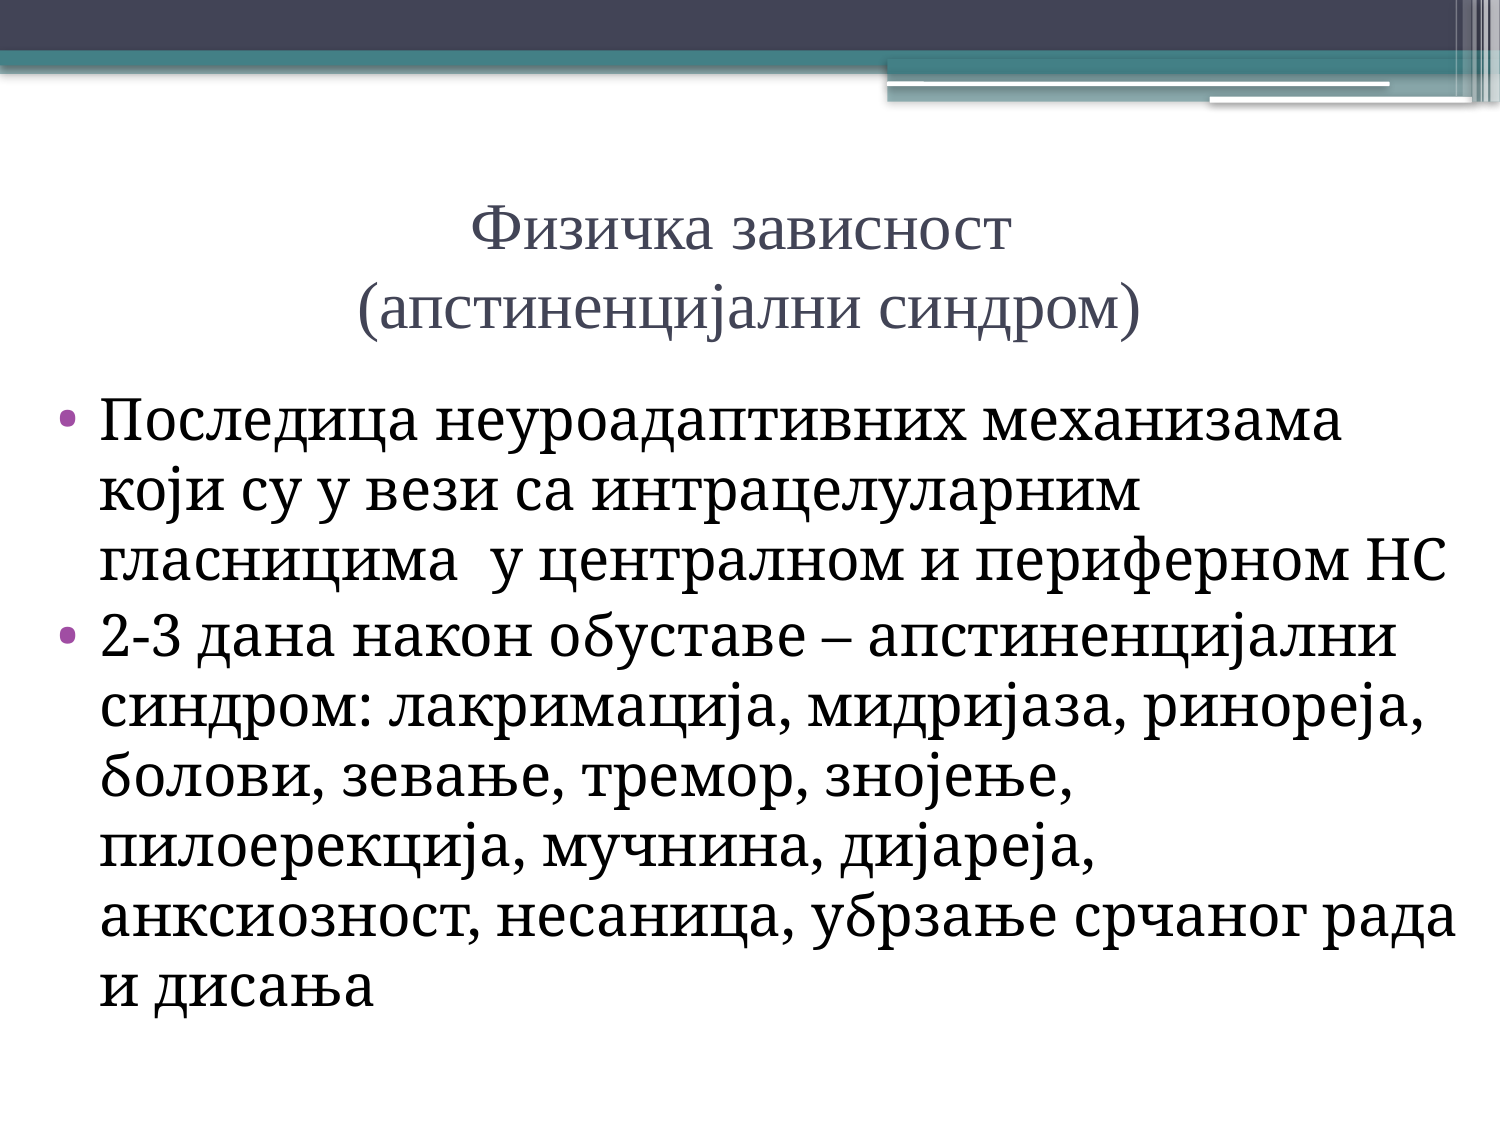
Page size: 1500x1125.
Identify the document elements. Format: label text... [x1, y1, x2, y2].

list Последица неуроадаптивних механизама који су у вези са интрацелуларним гласницима у централном и периферном НС 2-3 дана након обуставе – апстиненцијални синдром: лакримација, мидријаза, ринореја, болови, зевање, тремор, знојење, пилоерекција, мучнина, дијареја, анксиозност, несаница, убрзање срчаног рада и дисања [24, 375, 1475, 1075]
title Физичка зависност (апстиненцијални синдром) [75, 174, 1425, 350]
